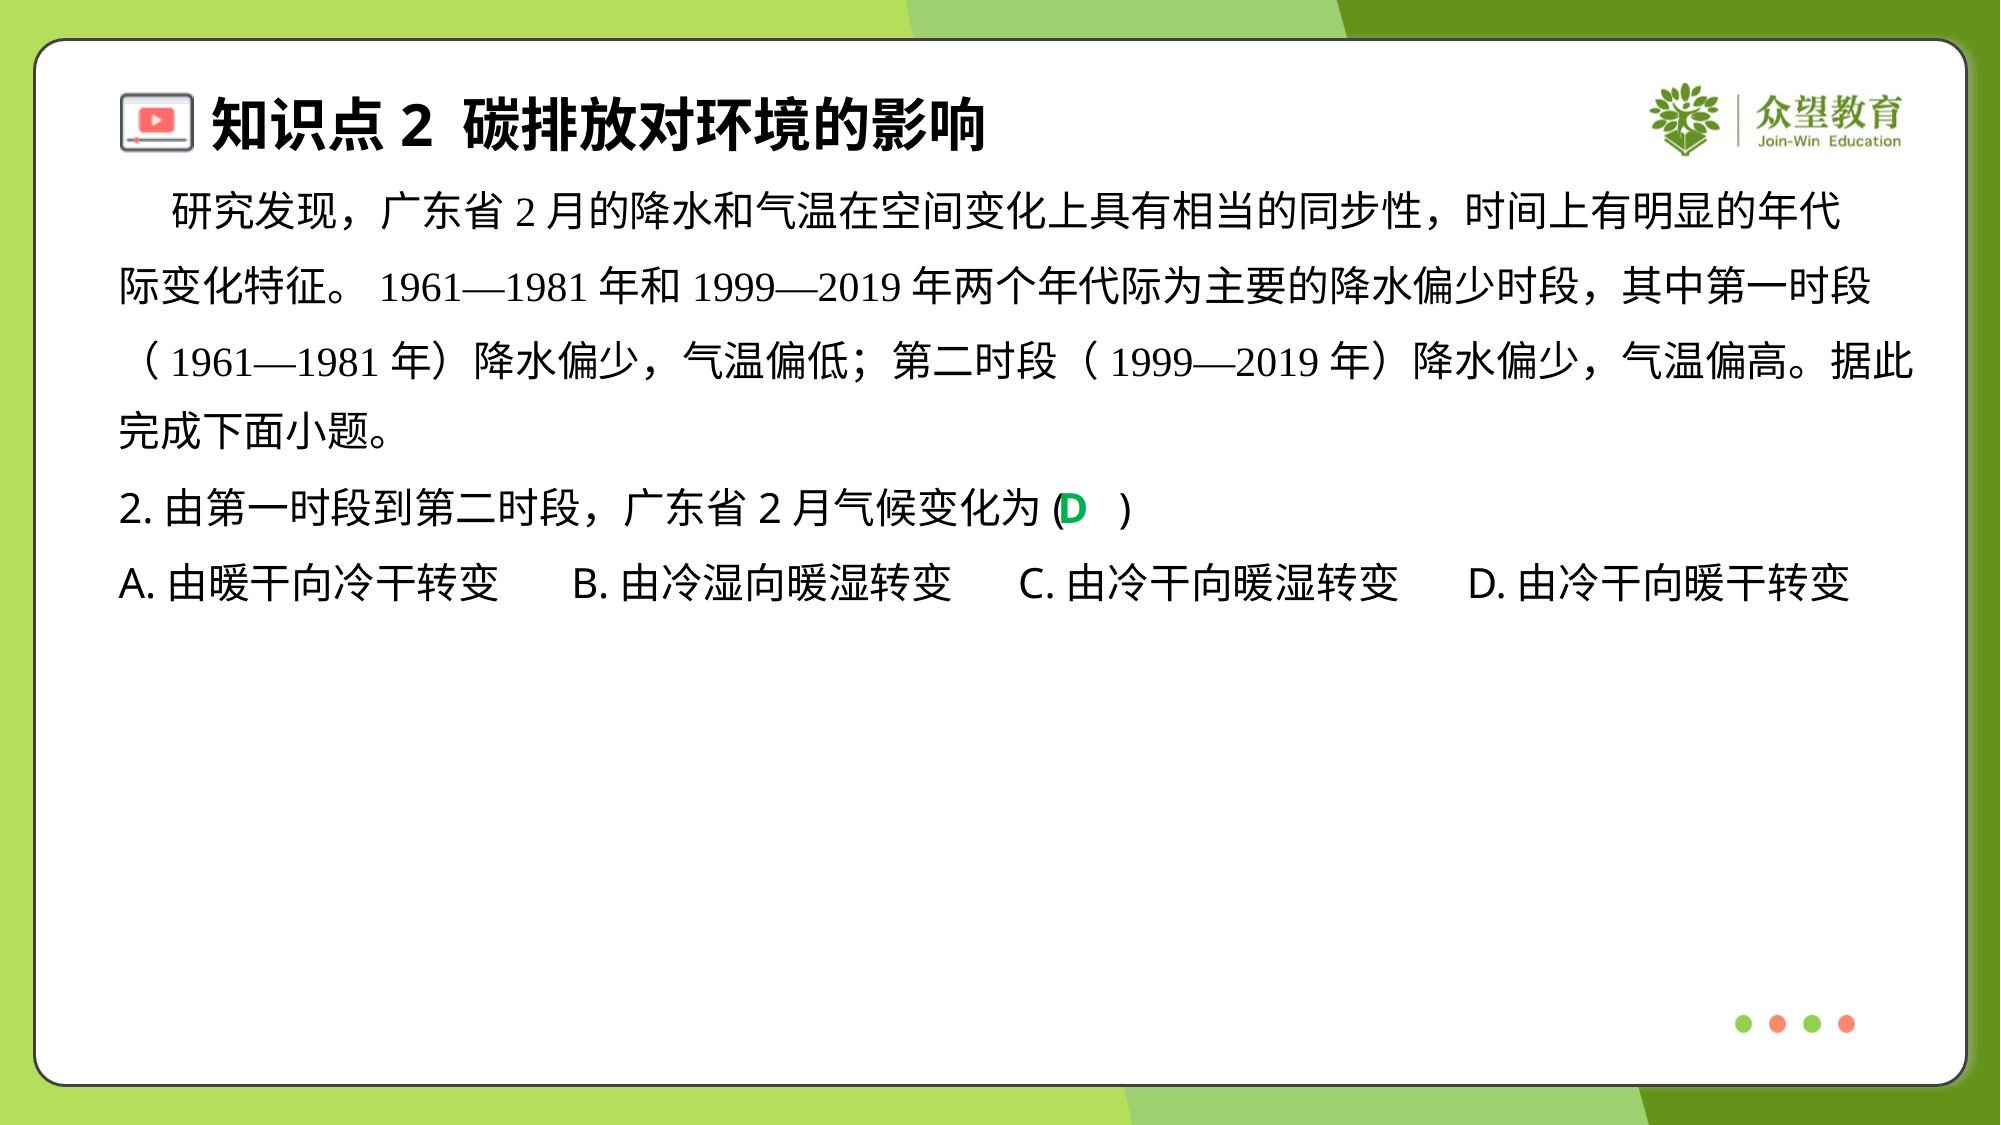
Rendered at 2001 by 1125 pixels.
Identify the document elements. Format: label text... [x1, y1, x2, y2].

text_box A.由暖干向冷干转变 B.由冷湿向暖湿转变 C.由冷干向暖湿转变 D.由冷干向暖干转变 [118, 531, 1883, 598]
picture [0, 0, 2000, 1125]
text_box D [1041, 456, 1105, 524]
text_box 2.由第一时段到第二时段，广东省2月气候变化为( ) [118, 456, 1041, 523]
text_box 研究发现，广东省2月的降水和气温在空间变化上具有相当的同步性，时间上有明显的年代 际变化特征。1961—1981年和1999—2019年两个年代际为主要的降水偏少时段，其中第一时段 （1961—1981年）降水偏少，气温偏低；第二时段（1999—2019年）降水偏少，气温偏高。据此 完成下面小题。 [118, 159, 1883, 448]
text_box 2.由第一时段到第二时段，广东省2月气候变化为( ) [1105, 456, 1883, 523]
